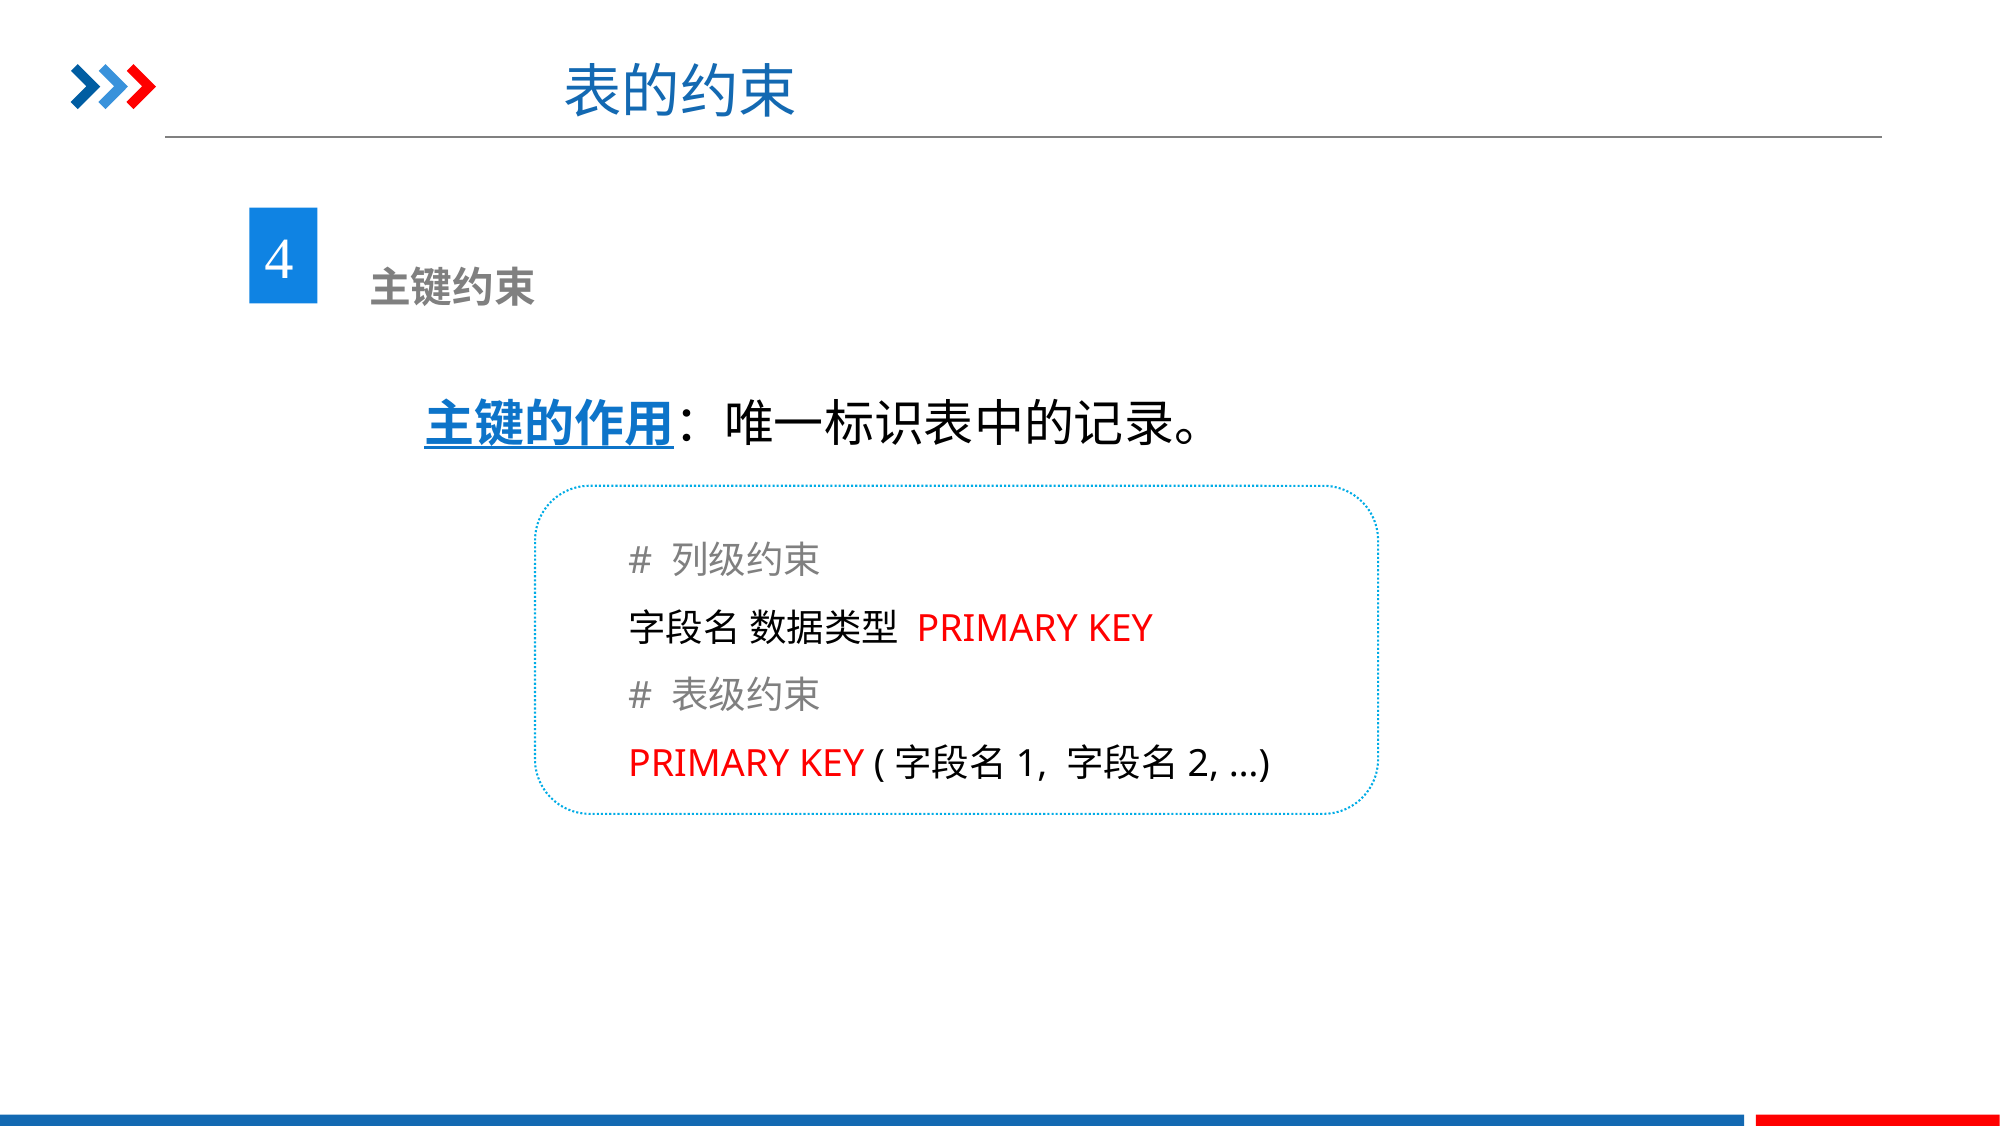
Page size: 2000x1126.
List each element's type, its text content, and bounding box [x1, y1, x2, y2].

text_box # 列级约束 字段名 数据类型 PRIMARY KEY # 表级约束 PRIMARY KEY (字段名1, 字段名2, …) [613, 506, 1377, 791]
text_box 主键的作用：唯一标识表中的记录。 [409, 384, 1523, 460]
title 表的约束 [521, 25, 1296, 153]
text_box [534, 485, 1368, 814]
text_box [249, 207, 318, 304]
text_box 主键约束 [319, 245, 1092, 320]
